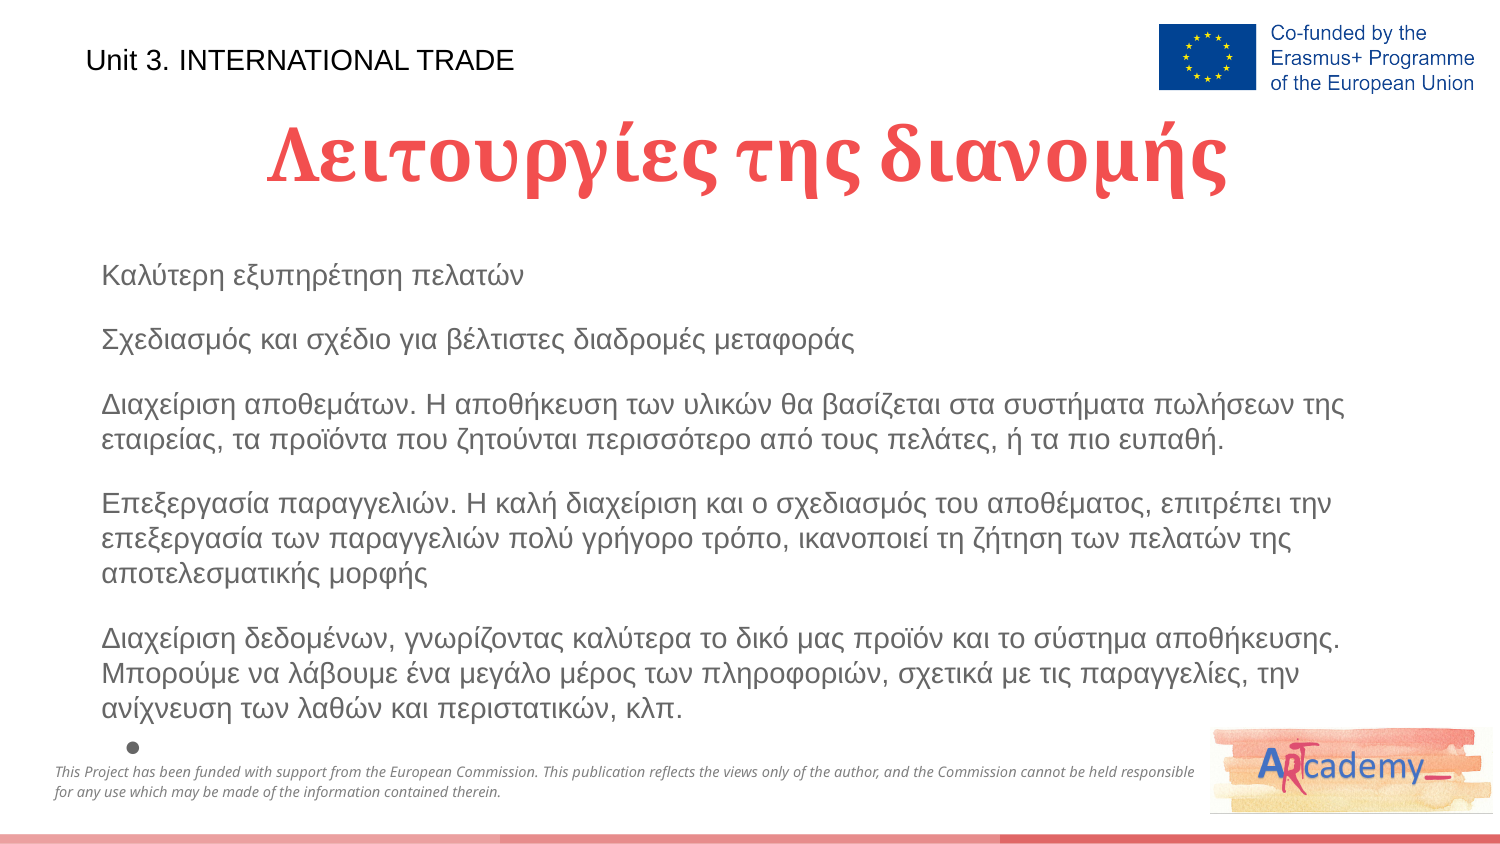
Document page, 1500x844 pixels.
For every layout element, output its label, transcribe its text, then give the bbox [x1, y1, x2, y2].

text_box This Project has been funded with support from the European Commission. This publication reflects the views only of the author, and the Commission cannot be held responsible for any use which may be made of the information contained therein. [39, 754, 1205, 799]
text_box Unit 3. INTERNATIONAL TRADE [70, 33, 750, 84]
picture [1158, 24, 1474, 94]
title Λειτουργίες της διανομής [9, 84, 1487, 212]
picture [1210, 709, 1493, 844]
list Καλύτερη εξυπηρέτηση πελατών Σχεδιασμός και σχέδιο για βέλτιστες διαδρομές μεταφοράς Διαχείριση αποθεμάτων. Η αποθήκευση των υλικών θα βασίζεται στα συστήματα πωλήσεων της εταιρείας, τα προϊόντα που ζητούνται περισσότερο από τους πελάτες, ή τα πιο ευπαθή. Επεξεργασία παραγγελιών. Η καλή διαχείριση και ο σχεδιασμός του αποθέματος, επιτρέπει την επεξεργασία των παραγγελιών πολύ γρήγορο τρόπο, ικανοποιεί τη ζήτηση των πελατών της αποτελεσματικής μορφής Διαχείριση δεδομένων, γνωρίζοντας καλύτερα το δικό μας προϊόν και το σύστημα αποθήκευσης. Μπορούμε να λάβουμε ένα μεγάλο μέρος των πληροφοριών, σχετικά με τις παραγγελίες, την ανίχνευση των λαθών και περιστατικών, κλπ. [86, 241, 1436, 754]
